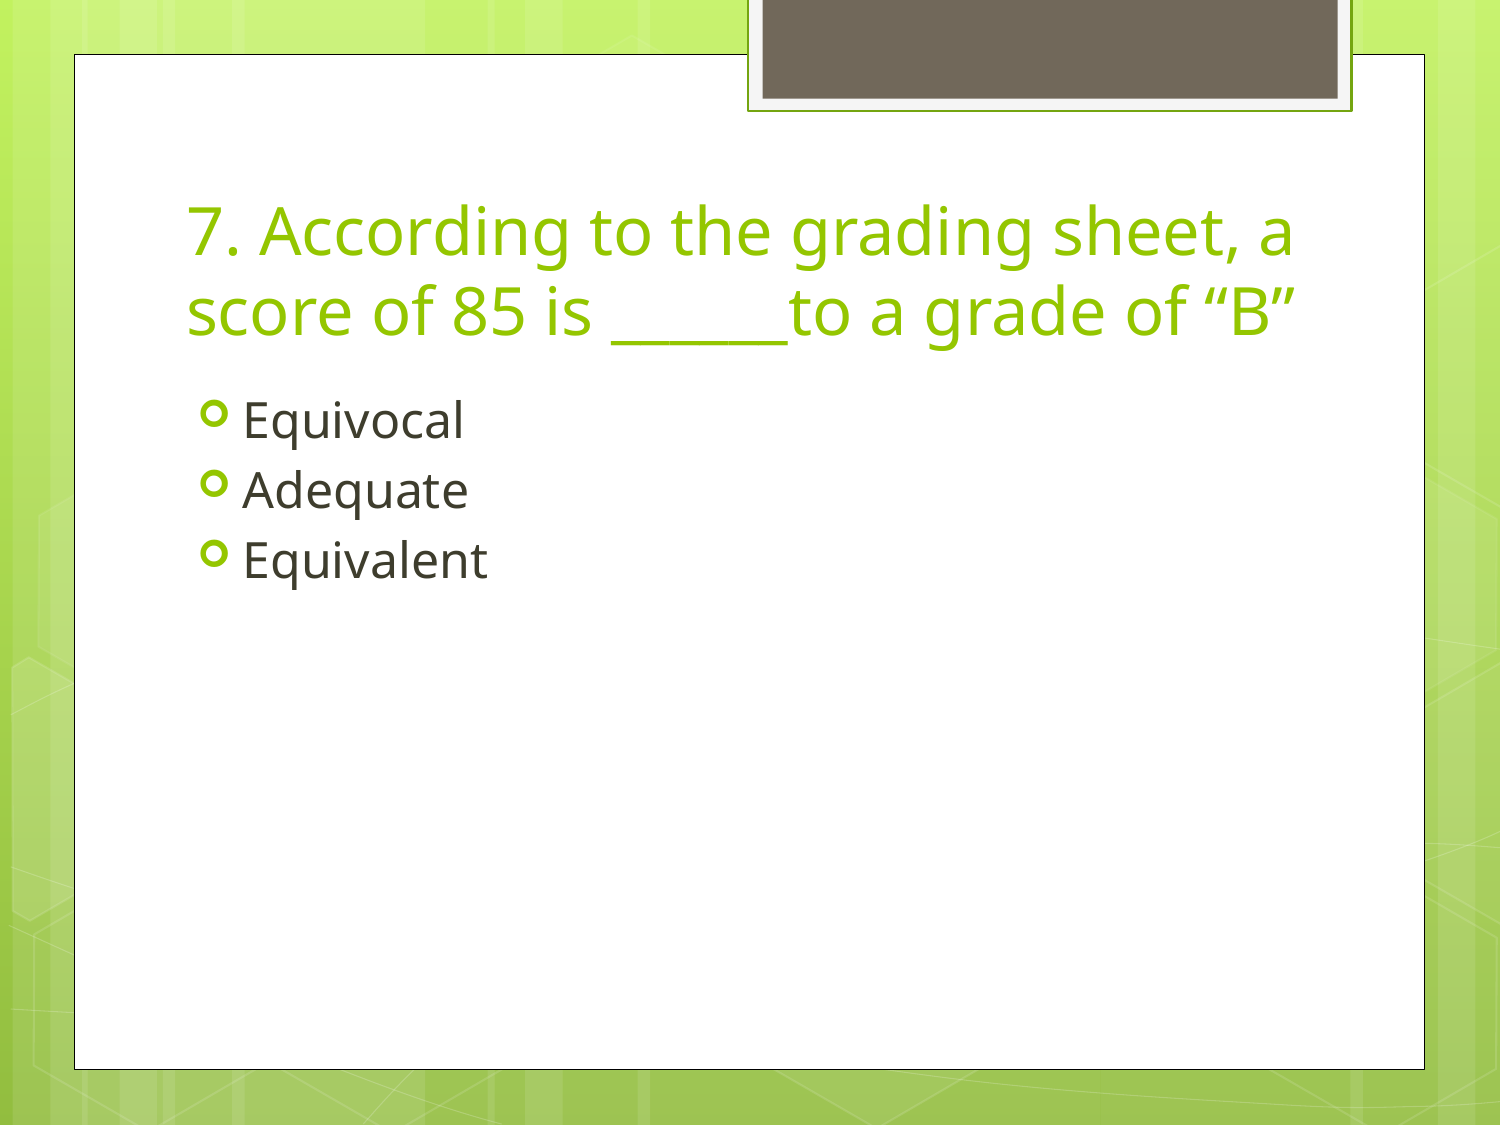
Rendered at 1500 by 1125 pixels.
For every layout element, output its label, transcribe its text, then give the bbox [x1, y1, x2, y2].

title 7. According to the grading sheet, a score of 85 is ______to a grade of “B” [171, 168, 1324, 357]
list Equivocal Adequate Equivalent [171, 381, 1283, 957]
